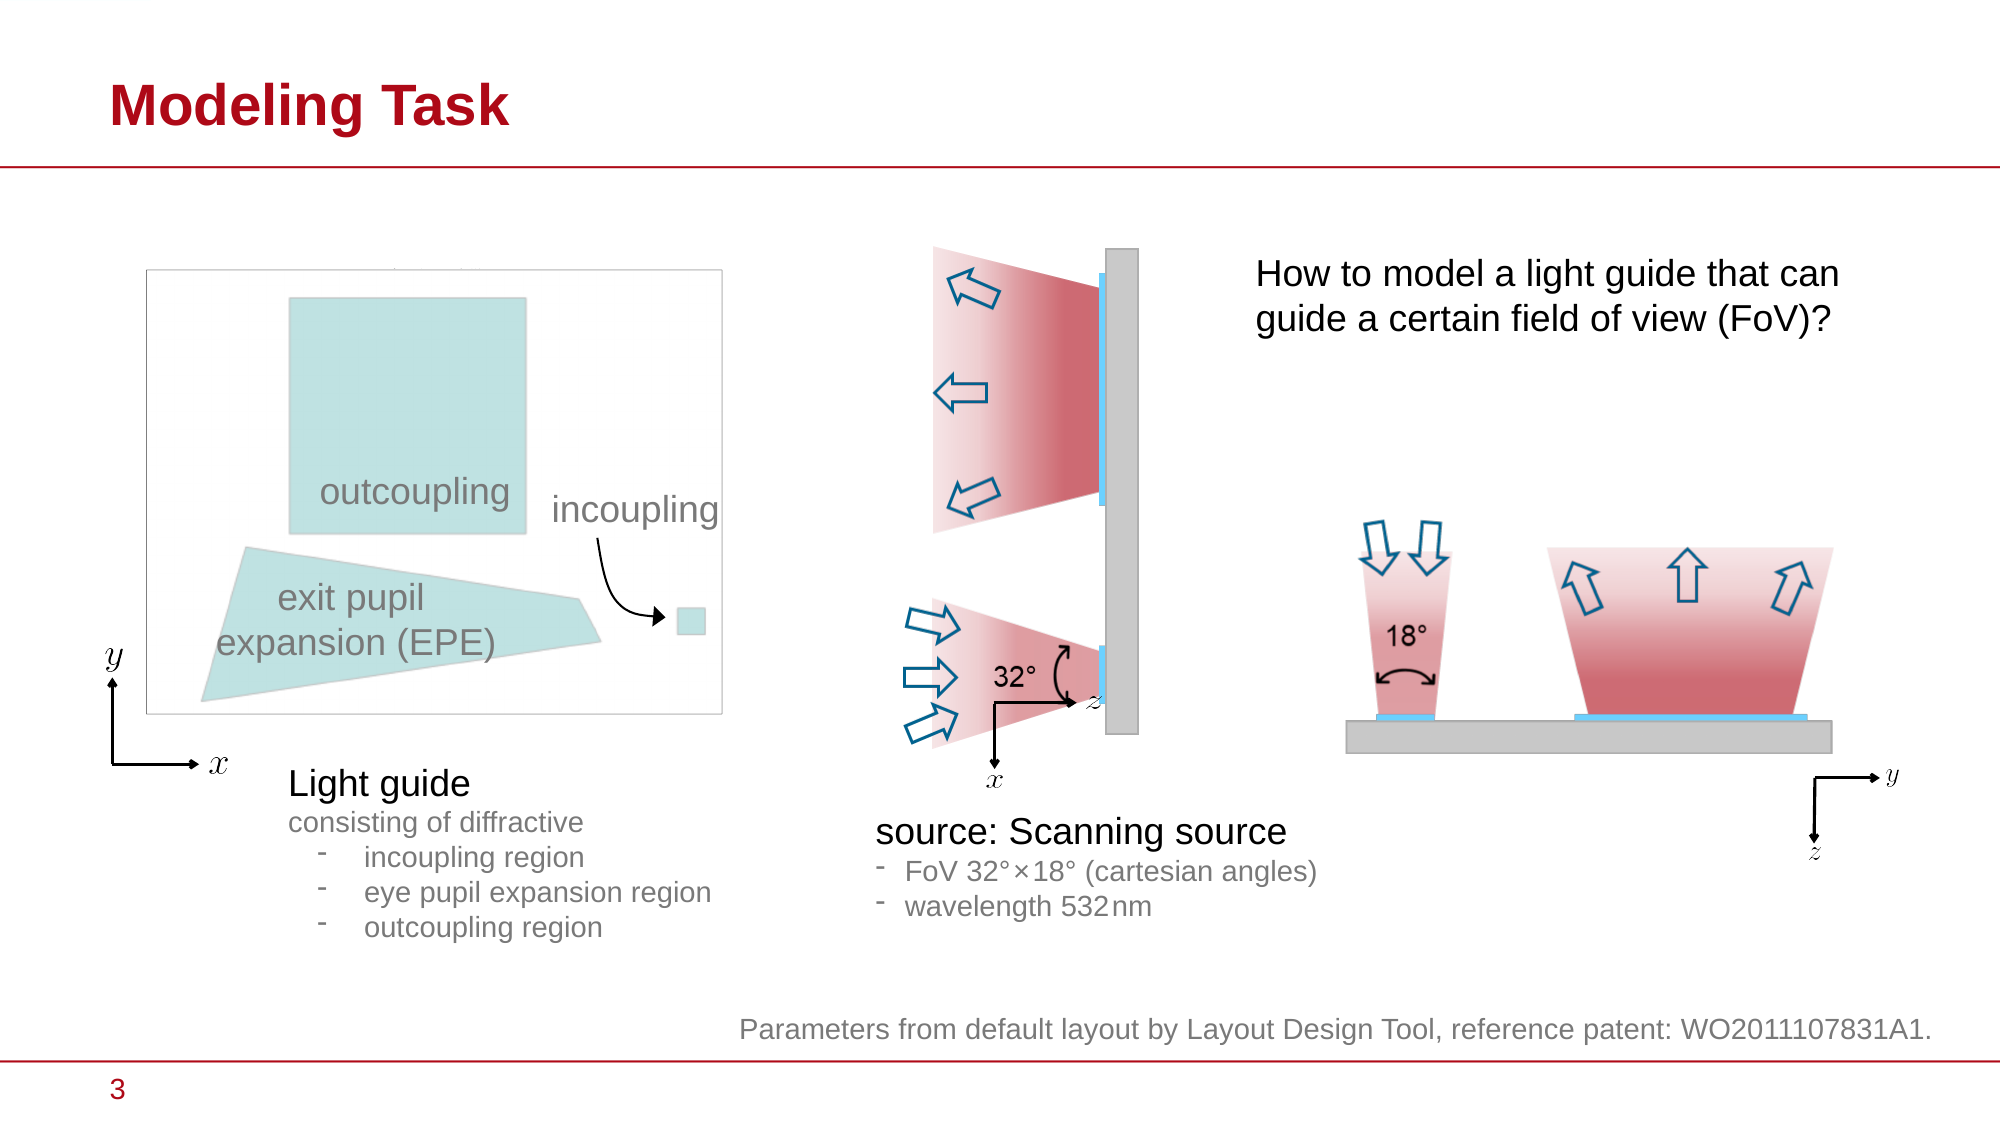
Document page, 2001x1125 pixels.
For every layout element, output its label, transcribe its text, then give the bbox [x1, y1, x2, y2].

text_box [105, 268, 744, 774]
text_box source: Scanning source FoV 32° × 18° (cartesian angles) wavelength 532 nm [860, 799, 1334, 930]
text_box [1809, 769, 1900, 861]
slide_number 3 [94, 1062, 296, 1114]
text_box How to model a light guide that can guide a certain field of view (FoV)? [1240, 241, 1939, 347]
title Modeling Task [94, 59, 1906, 148]
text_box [986, 696, 1102, 788]
text_box Parameters from default layout by Layout Design Tool, reference patent: WO2011107831A1. [724, 1003, 1953, 1053]
text_box Light guide consisting of diffractive incoupling region eye pupil expansion region outcoupling region [273, 774, 728, 986]
picture [0, 0, 2000, 1125]
